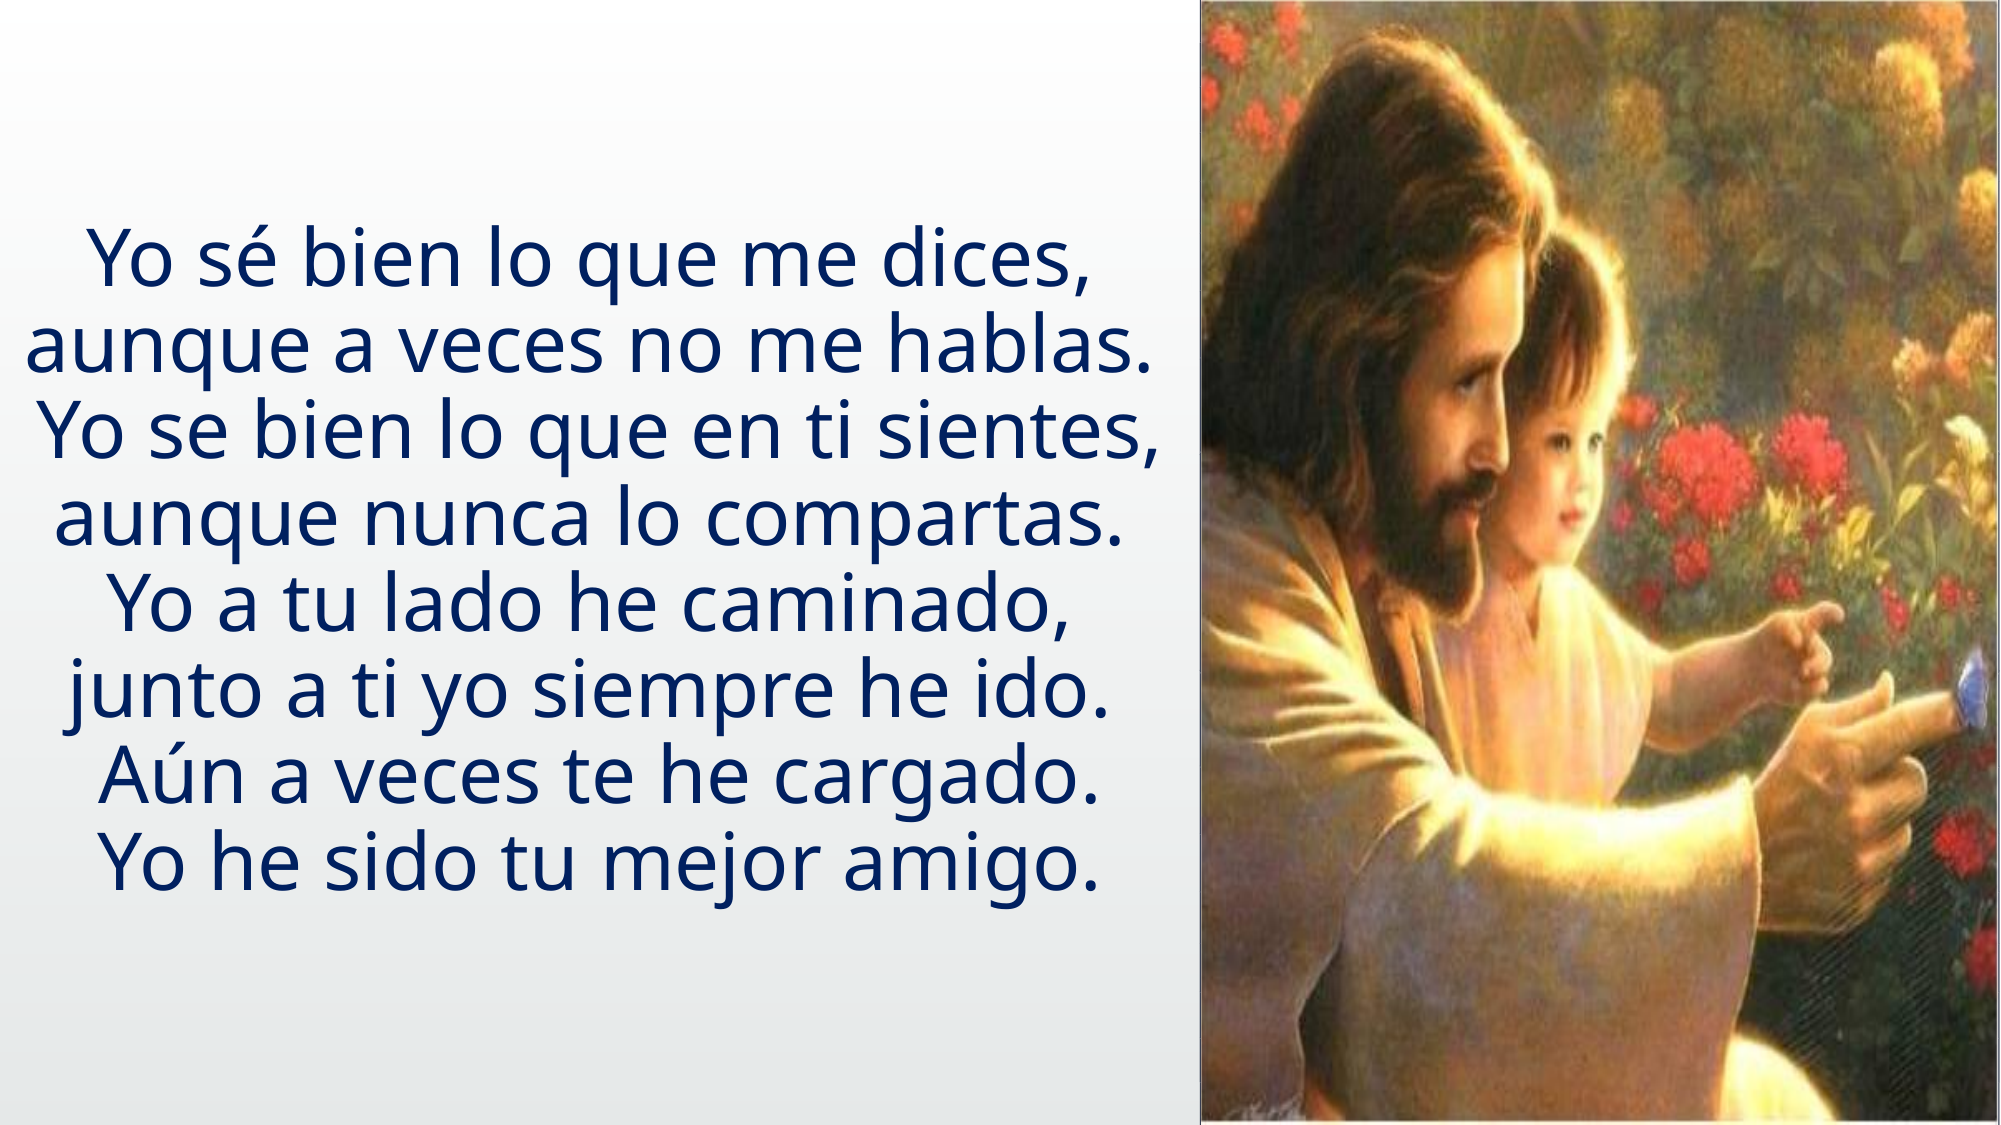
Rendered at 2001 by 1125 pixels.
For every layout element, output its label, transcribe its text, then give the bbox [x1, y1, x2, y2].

title Yo sé bien lo que me dices, aunque a veces no me hablas. Yo se bien lo que en ti sientes, aunque nunca lo compartas. Yo a tu lado he caminado, junto a ti yo siempre he ido. Aún a veces te he cargado. Yo he sido tu mejor amigo. [0, 0, 1200, 1125]
picture [1200, 0, 1999, 1125]
